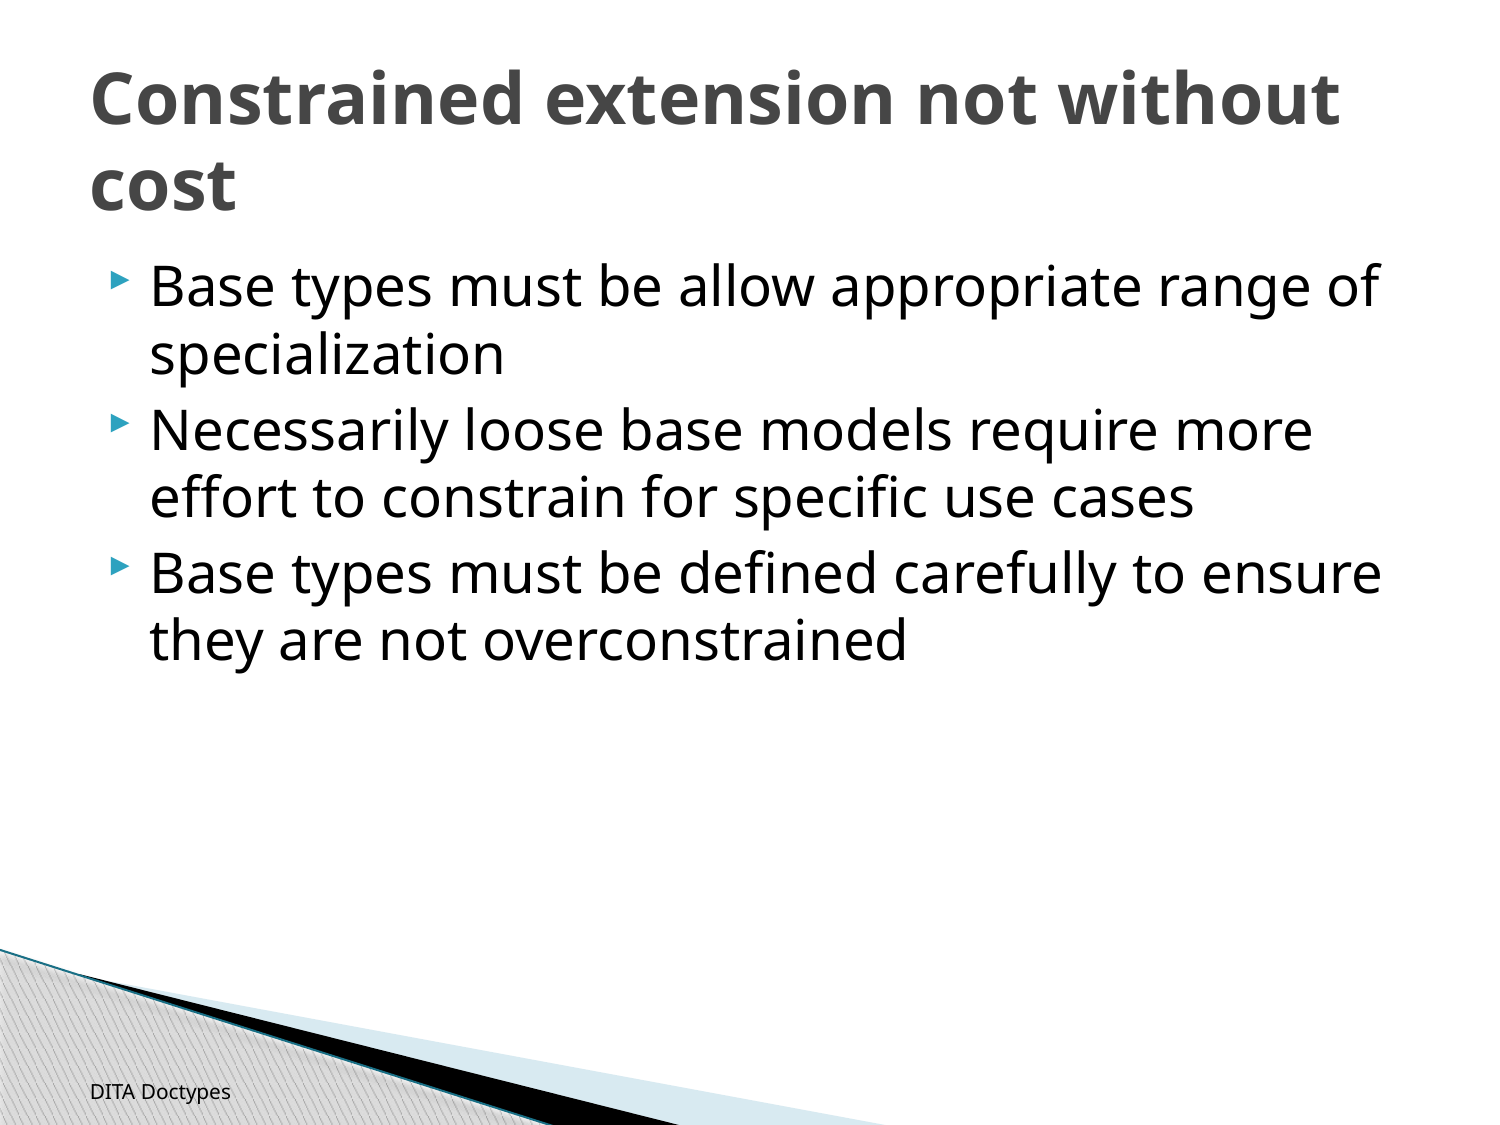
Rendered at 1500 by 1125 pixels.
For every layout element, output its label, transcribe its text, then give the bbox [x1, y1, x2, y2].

title Constrained extension not without cost [75, 45, 1425, 233]
list Base types must be allow appropriate range of specialization Necessarily loose base models require more effort to constrain for specific use cases Base types must be defined carefully to ensure they are not overconstrained [75, 243, 1425, 986]
